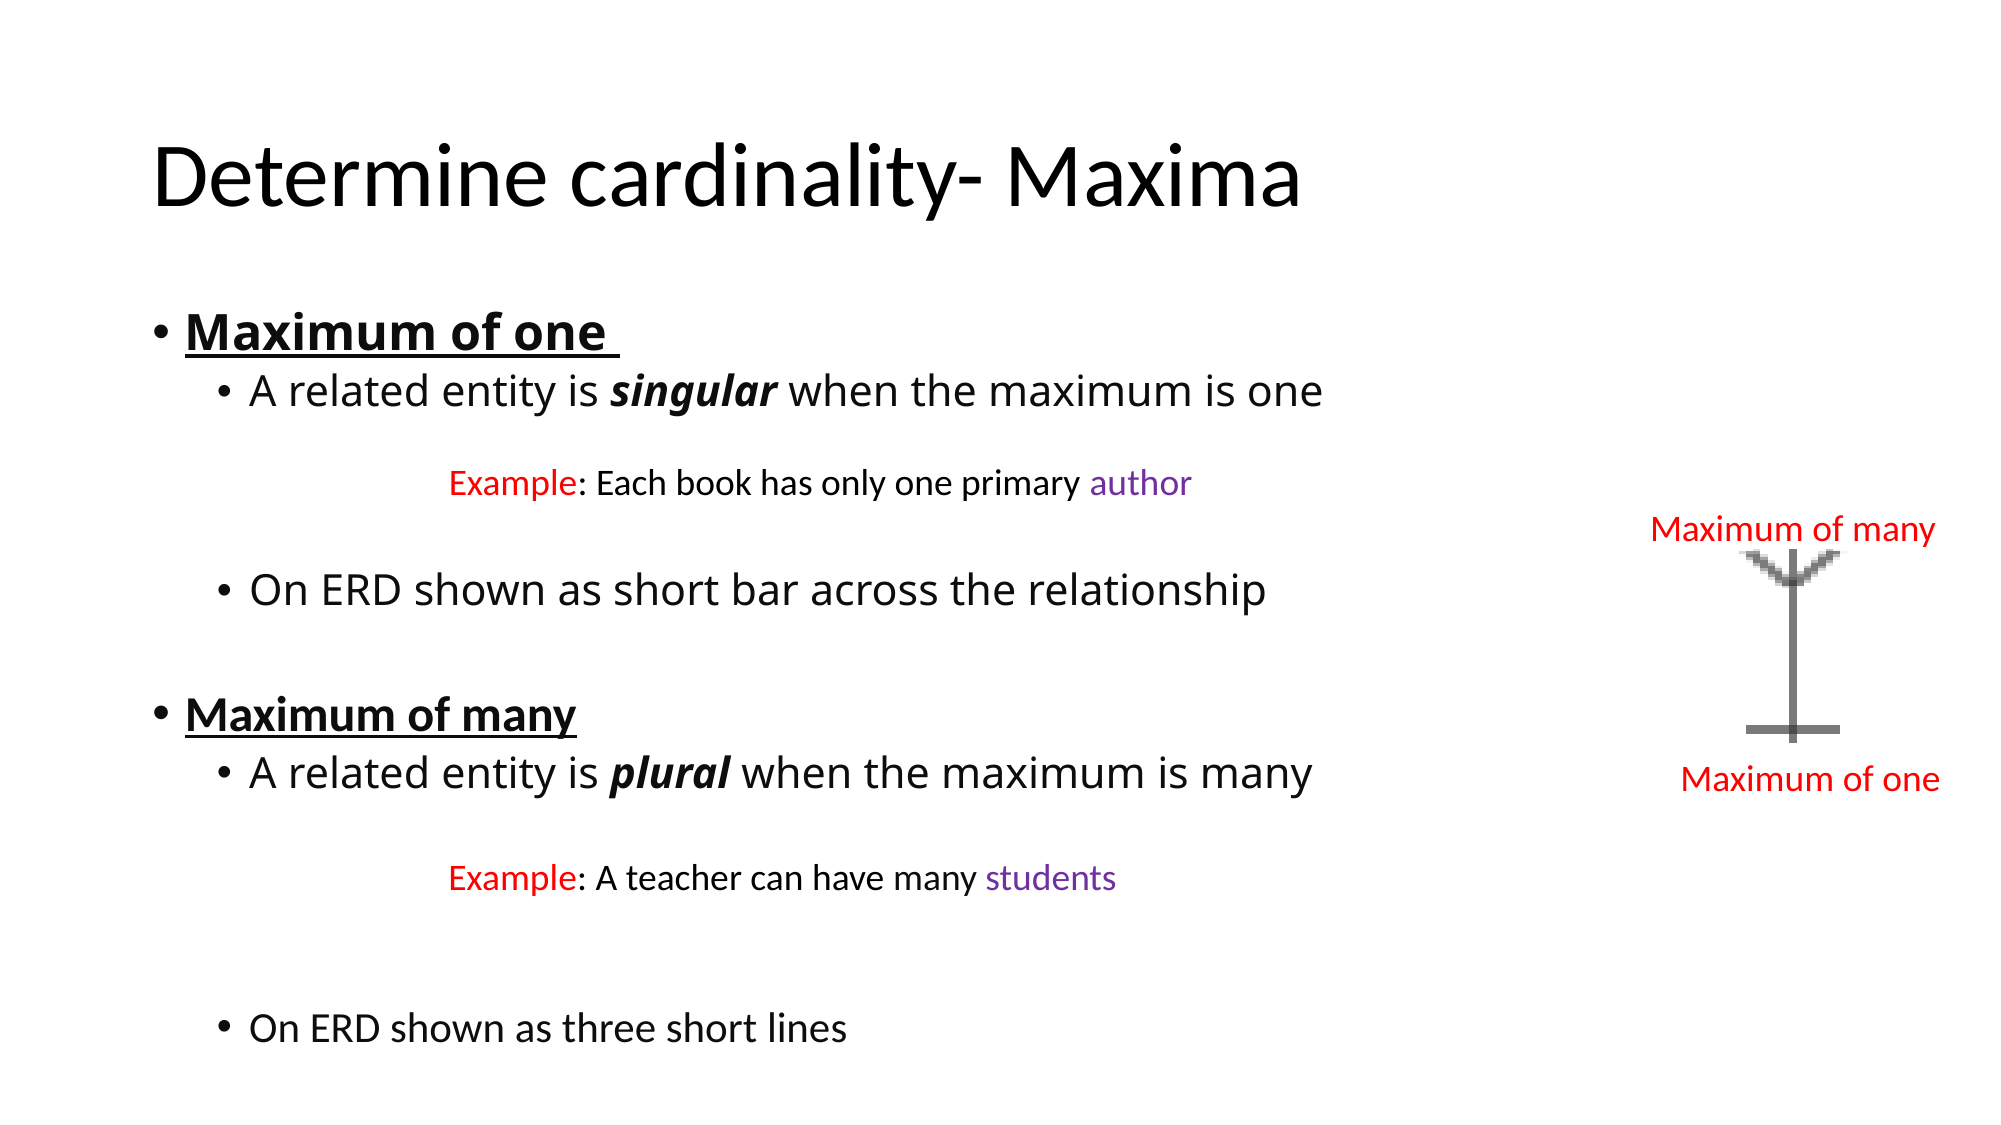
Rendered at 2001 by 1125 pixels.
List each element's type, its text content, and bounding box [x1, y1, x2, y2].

text_box Maximum of many [1635, 496, 1952, 557]
text_box Example: Each book has only one primary author [433, 450, 1208, 511]
picture [1732, 549, 1884, 763]
title Determine cardinality- Maxima [137, 67, 1863, 286]
list Maximum of one A related entity is singular when the maximum is one On ERD shown as short bar across the relationship Maximum of many A related entity is plural when the maximum is many On ERD shown as three short lines [137, 299, 1863, 1066]
text_box Maximum of one [1665, 746, 1956, 806]
text_box Example: A teacher can have many students [433, 845, 1132, 906]
